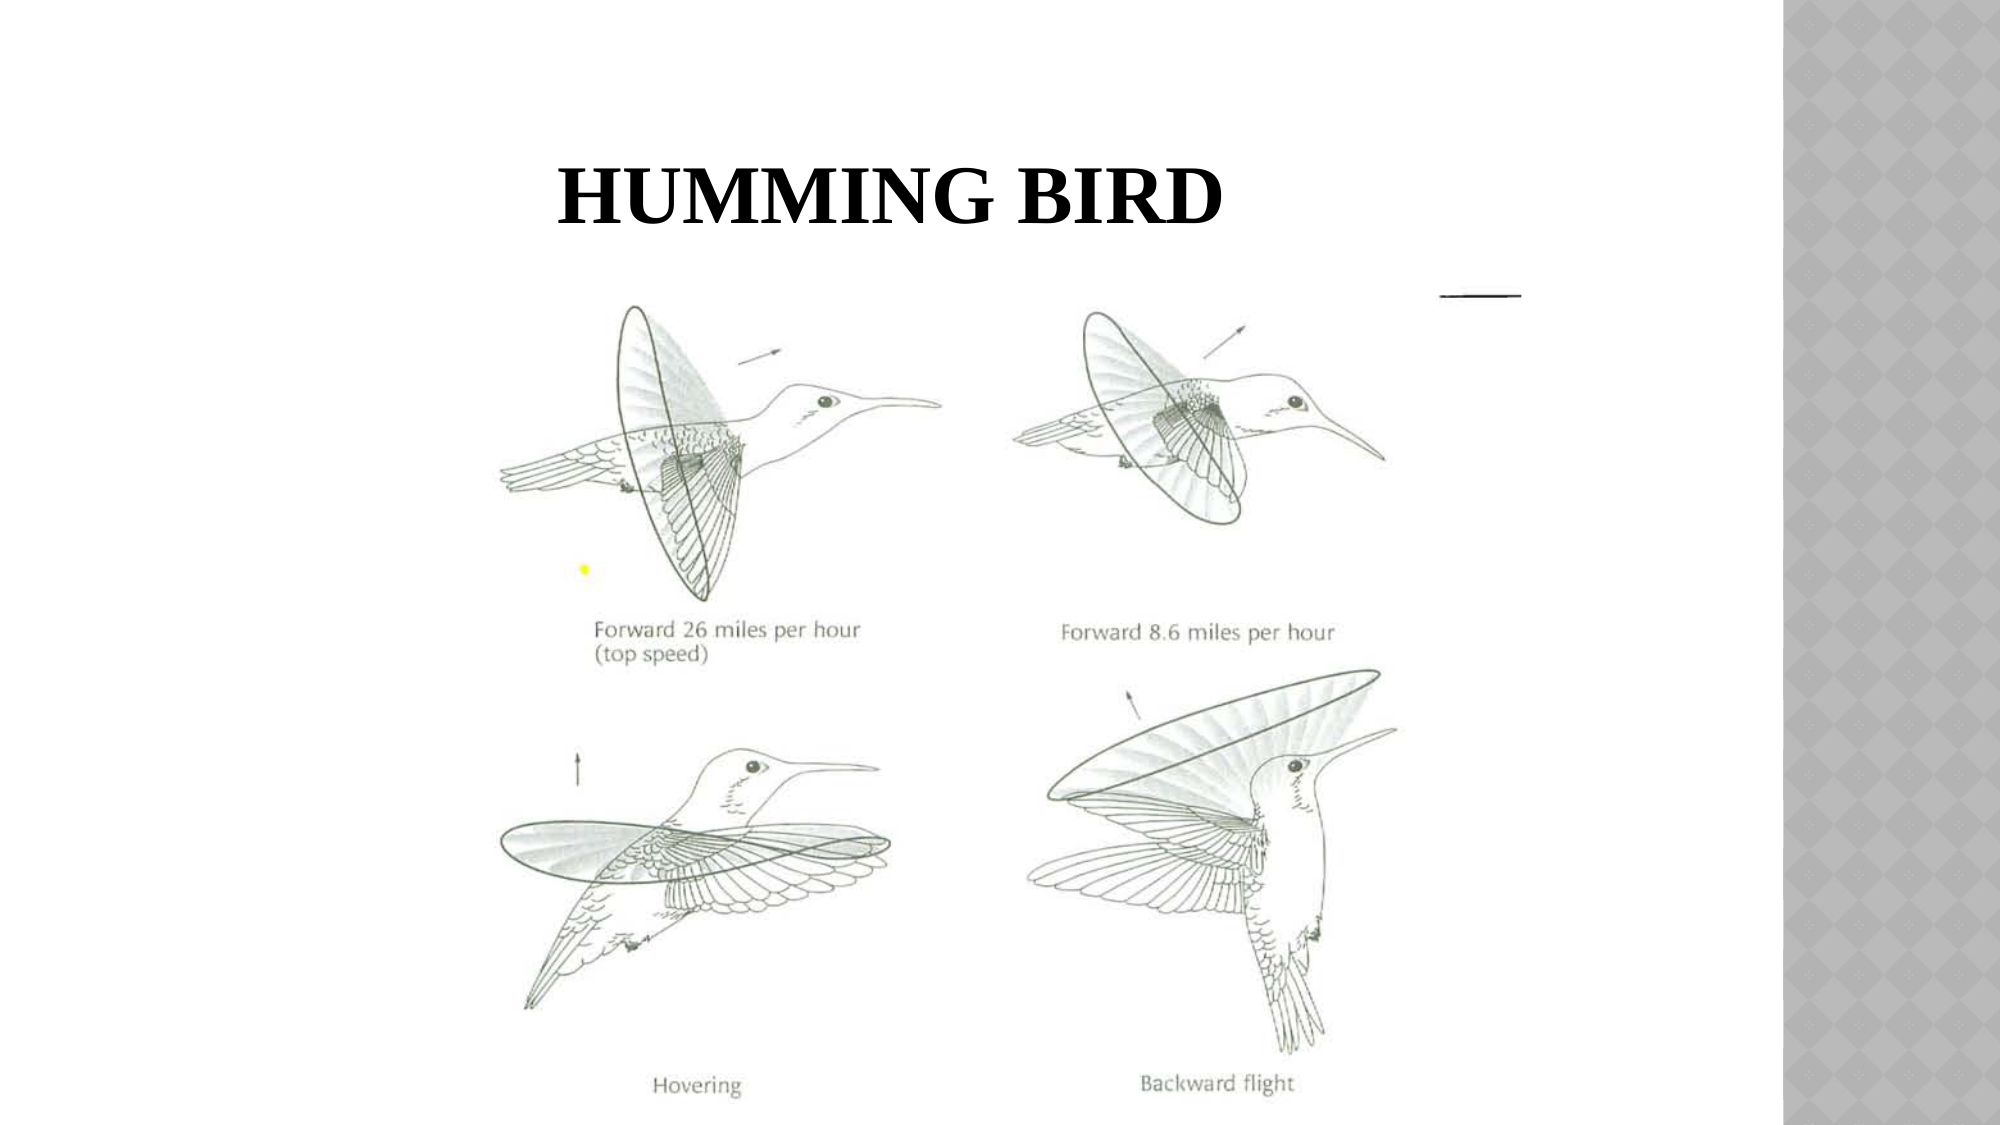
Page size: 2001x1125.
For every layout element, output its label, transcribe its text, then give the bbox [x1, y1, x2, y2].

title HUMMING BIRD [99, 52, 1684, 240]
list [408, 234, 1522, 1107]
